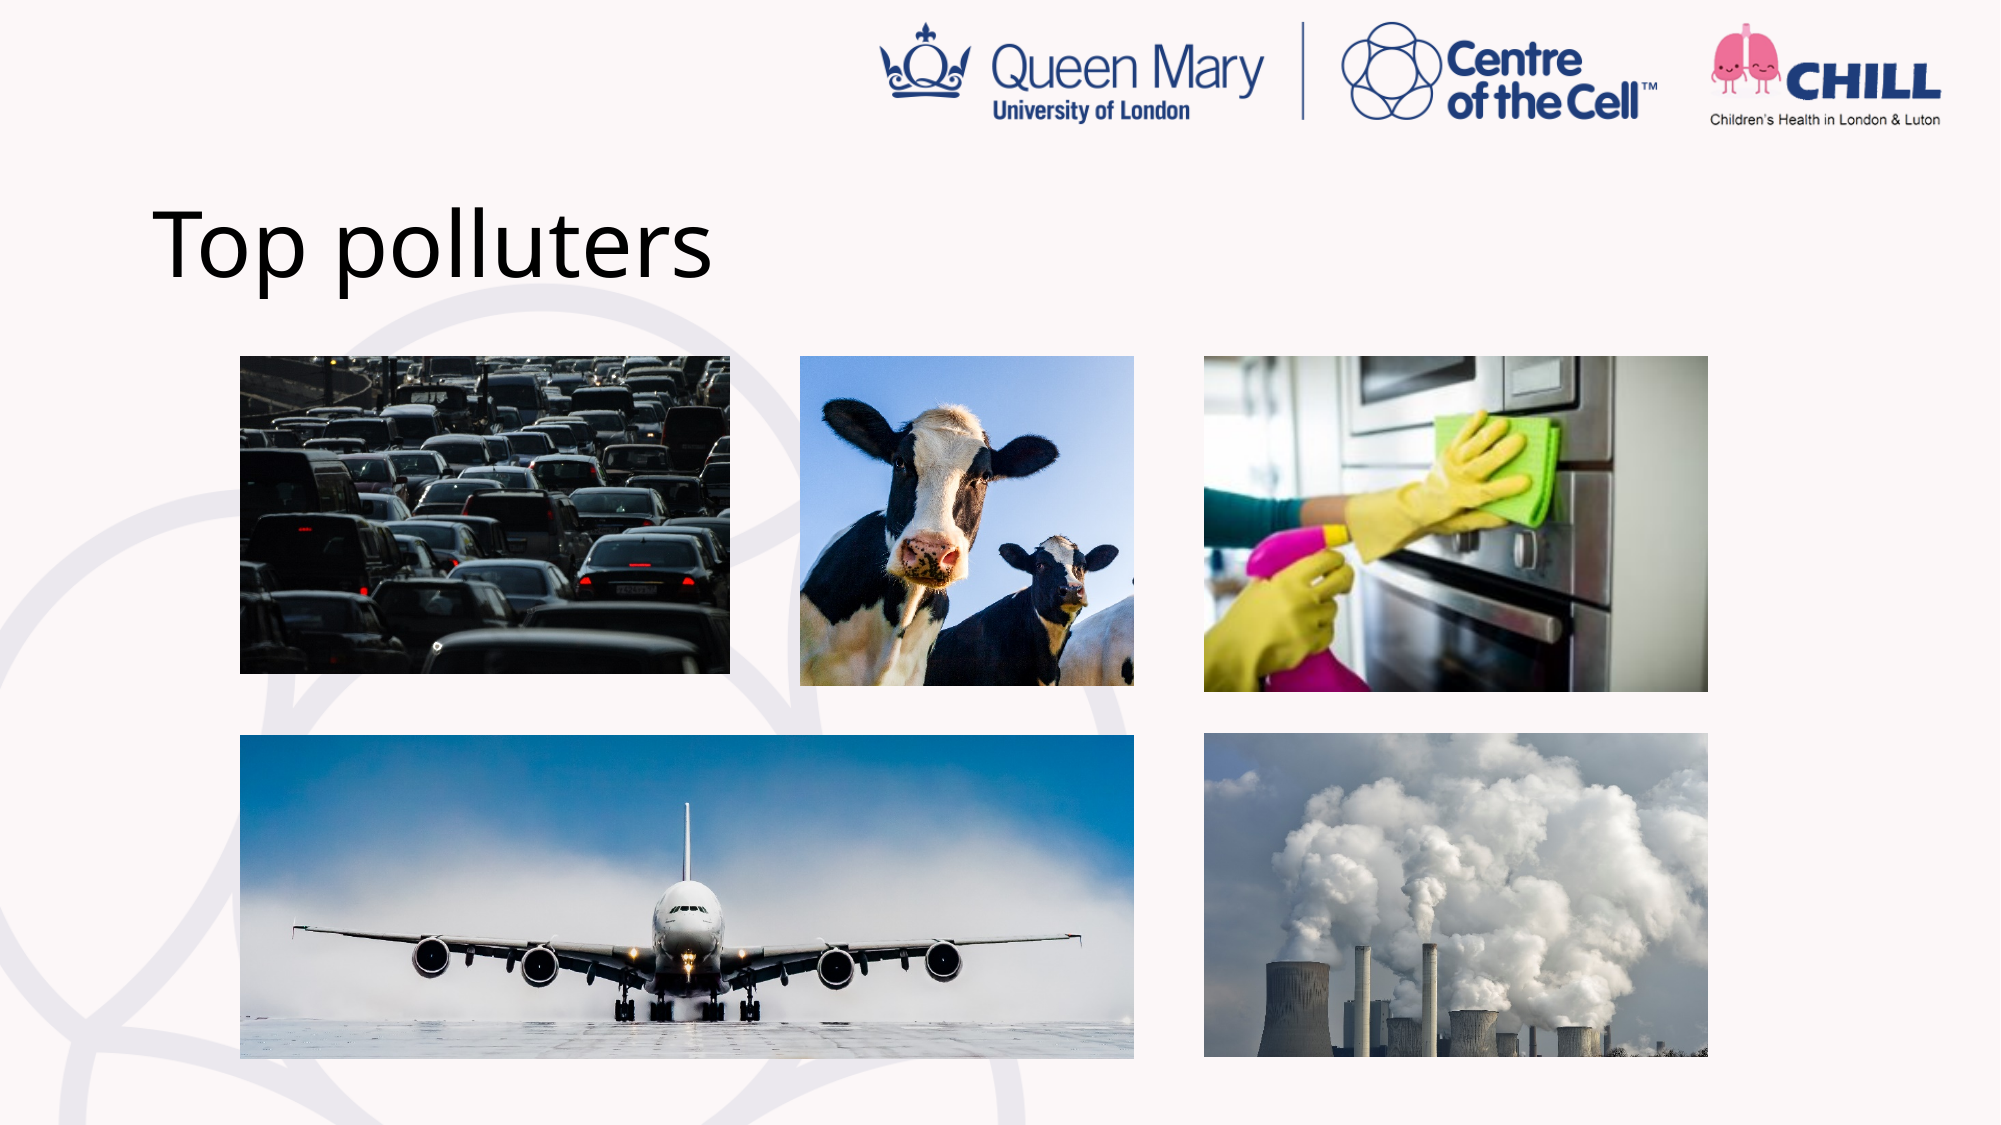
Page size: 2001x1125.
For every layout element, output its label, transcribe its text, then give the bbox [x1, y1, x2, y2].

picture [0, 0, 2001, 1125]
title Top polluters [137, 139, 1863, 357]
